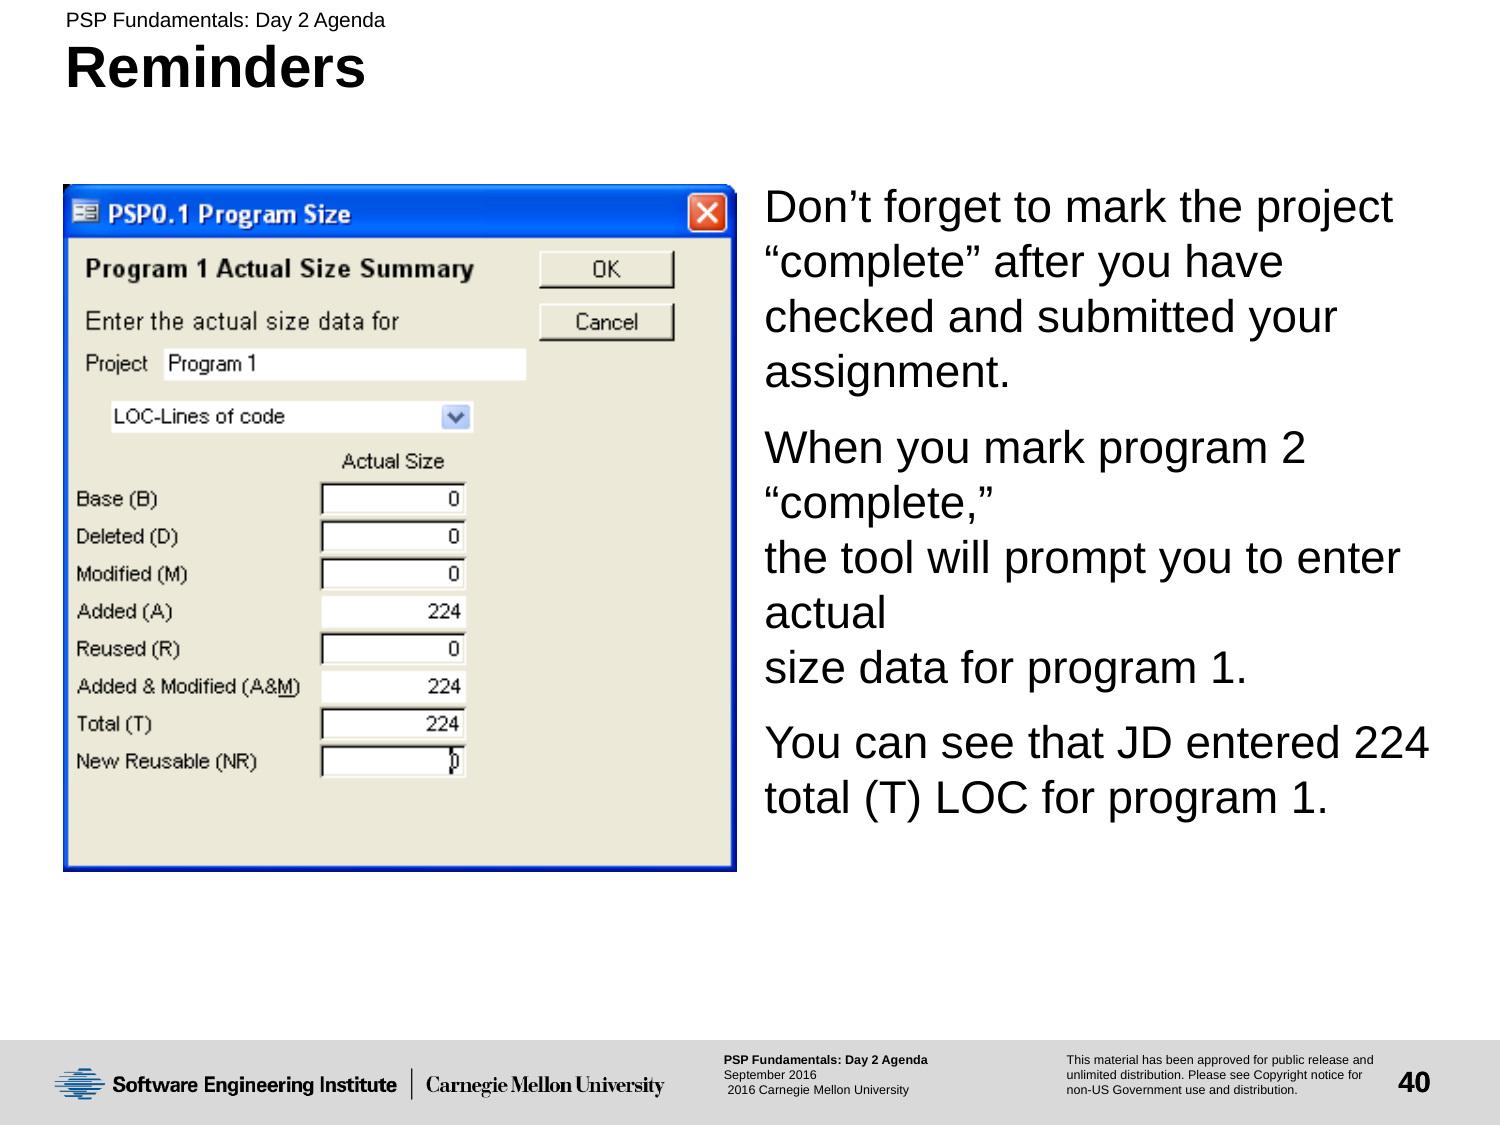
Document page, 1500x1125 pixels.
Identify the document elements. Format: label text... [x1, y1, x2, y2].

list Don’t forget to mark the project “complete” after you have checked and submitted your assignment. When you mark program 2 “complete,” the tool will prompt you to enter actual size data for program 1. You can see that JD entered 224 total (T) LOC for program 1. [764, 176, 1432, 985]
picture [46, 1061, 673, 1104]
title Reminders [65, 37, 1430, 148]
picture [63, 184, 737, 872]
